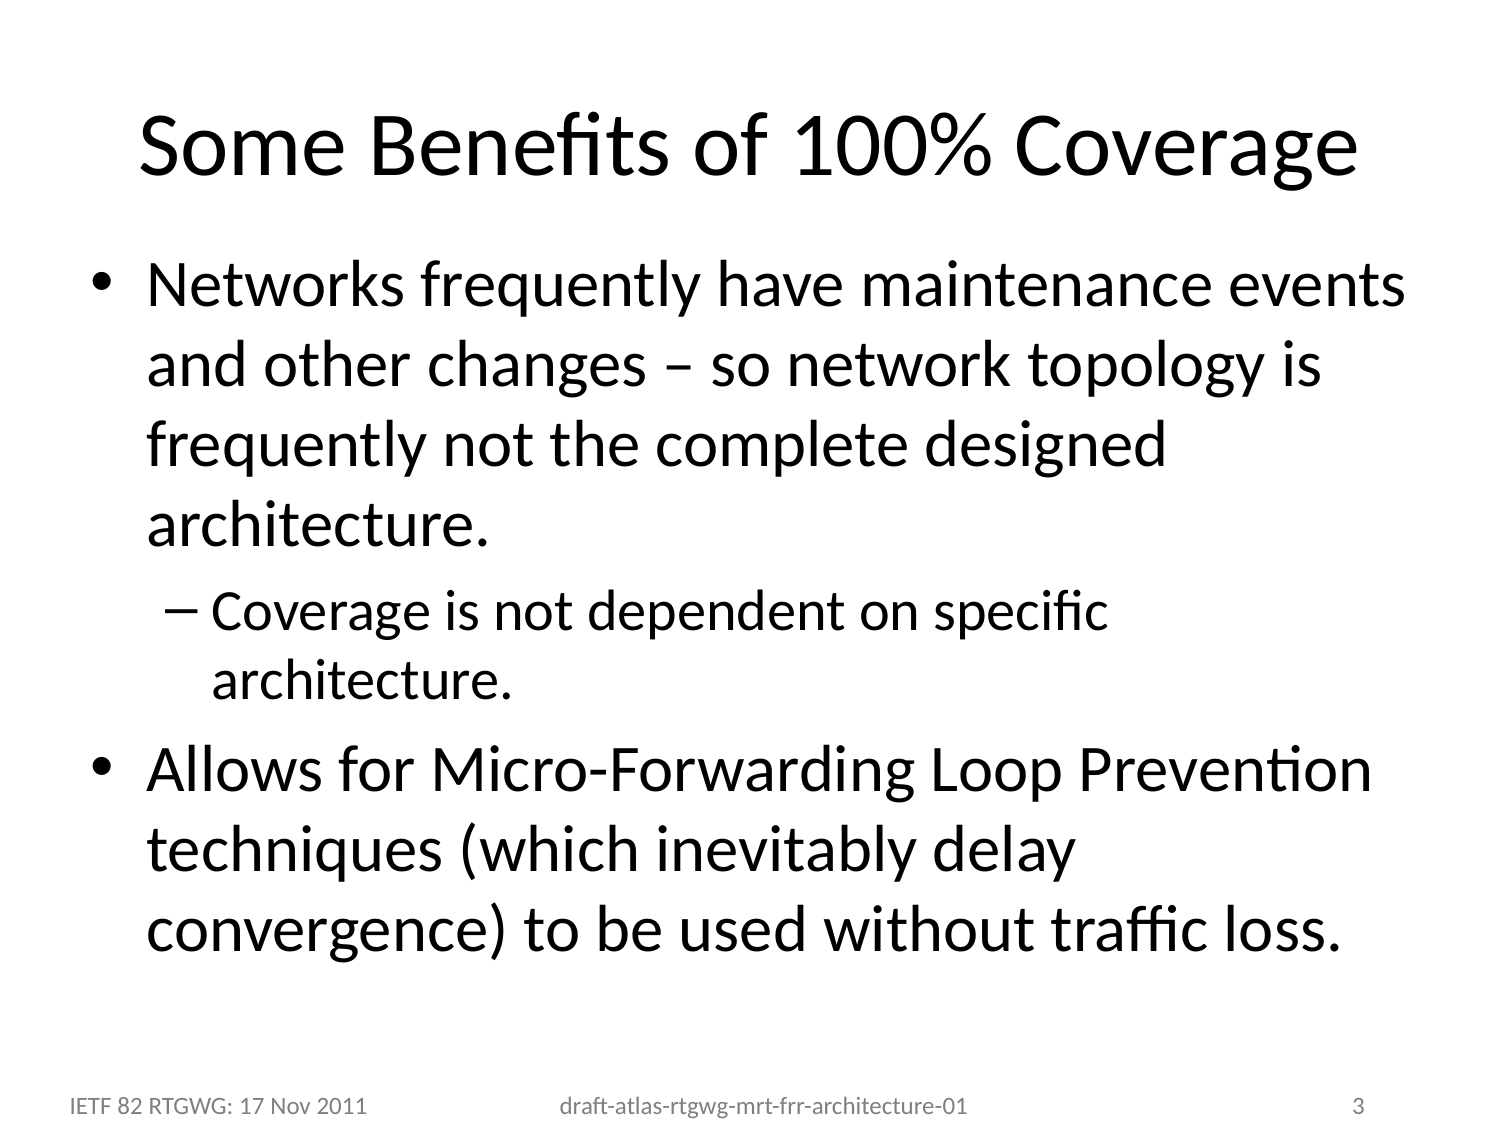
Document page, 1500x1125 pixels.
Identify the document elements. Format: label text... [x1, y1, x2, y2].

title Some Benefits of 100% Coverage [75, 45, 1425, 232]
list Networks frequently have maintenance events and other changes – so network topology is frequently not the complete designed architecture. Coverage is not dependent on specific architecture. Allows for Micro-Forwarding Loop Prevention techniques (which inevitably delay convergence) to be used without traffic loss. [75, 232, 1425, 1005]
